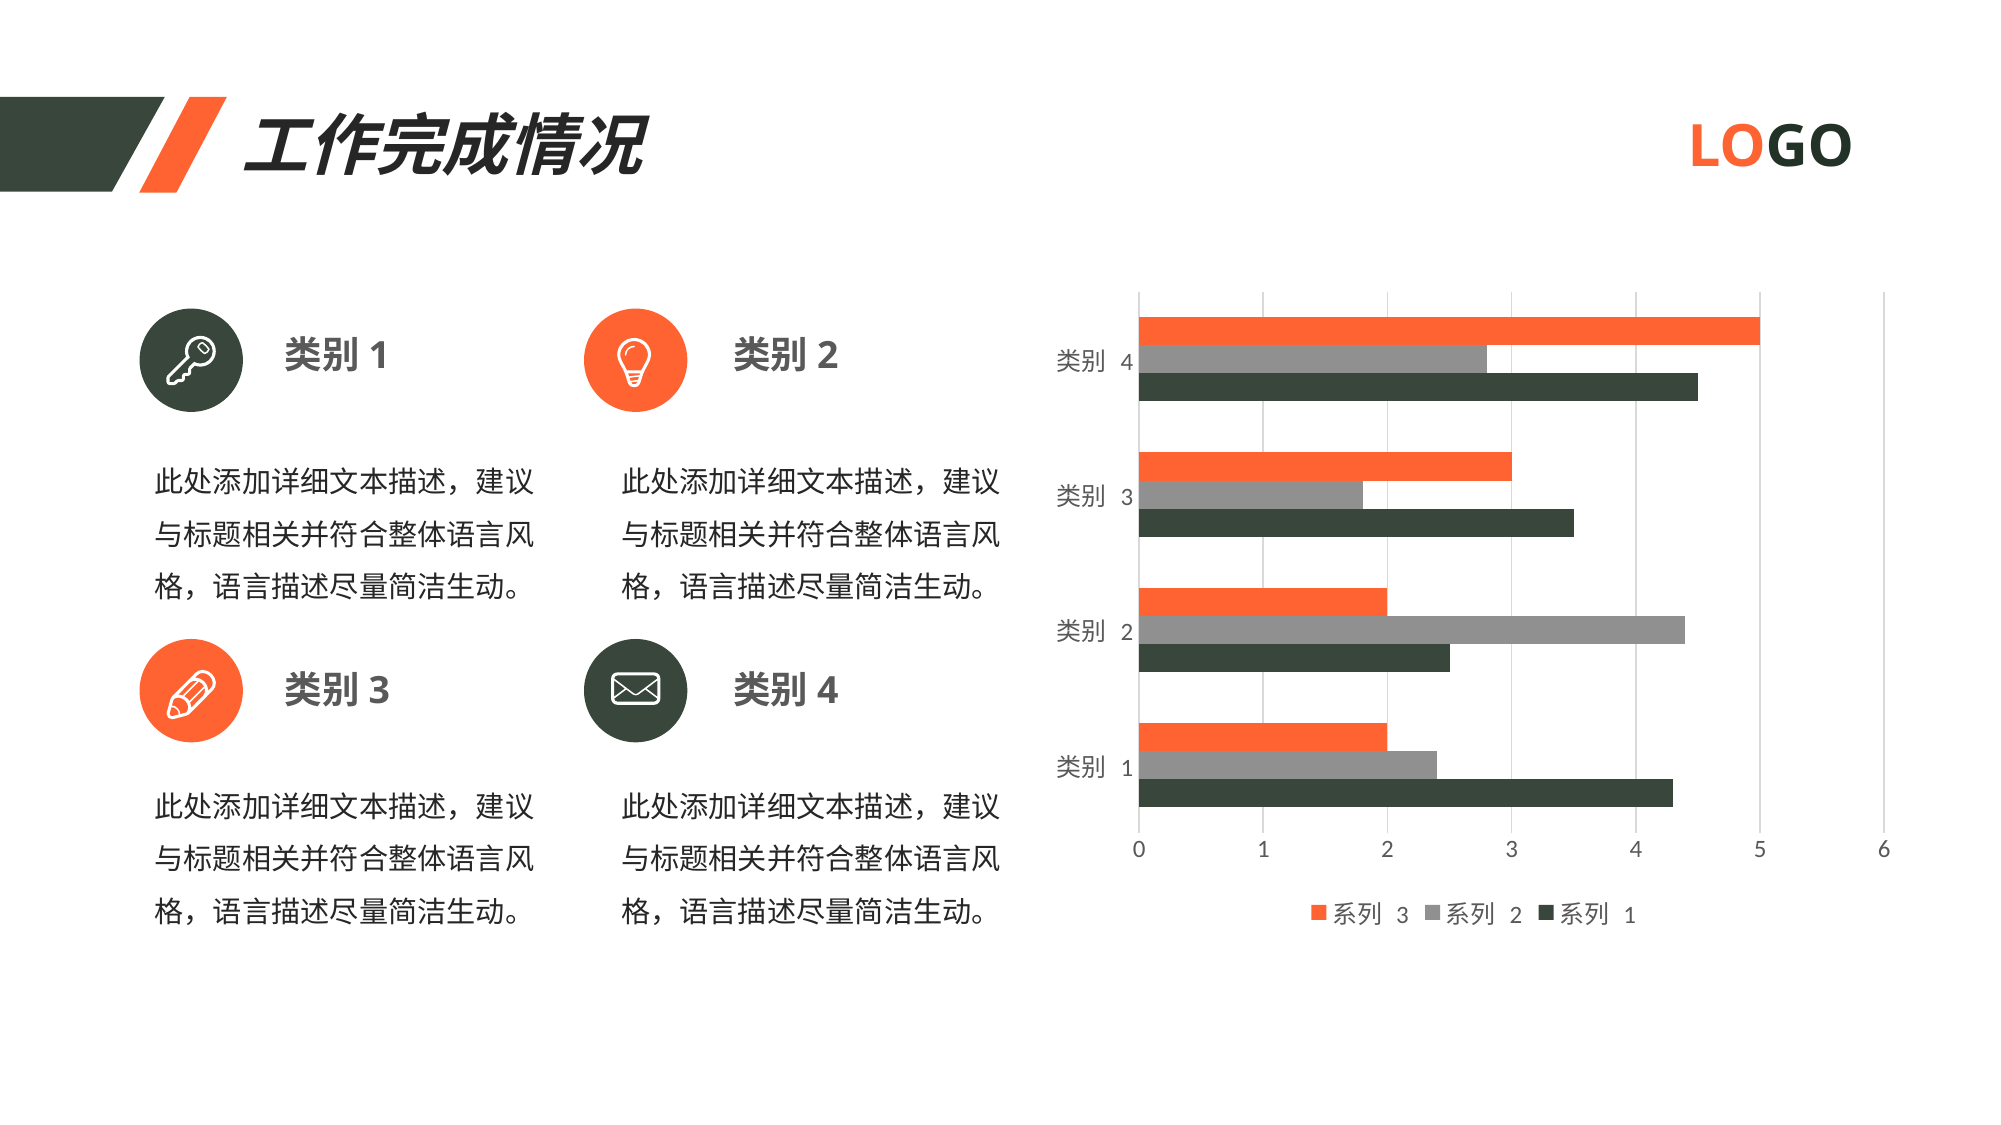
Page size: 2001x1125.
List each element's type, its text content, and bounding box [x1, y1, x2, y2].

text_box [0, 95, 657, 193]
chart [1039, 278, 1908, 938]
text_box LOGO [1616, 100, 1926, 186]
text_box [139, 308, 1040, 938]
